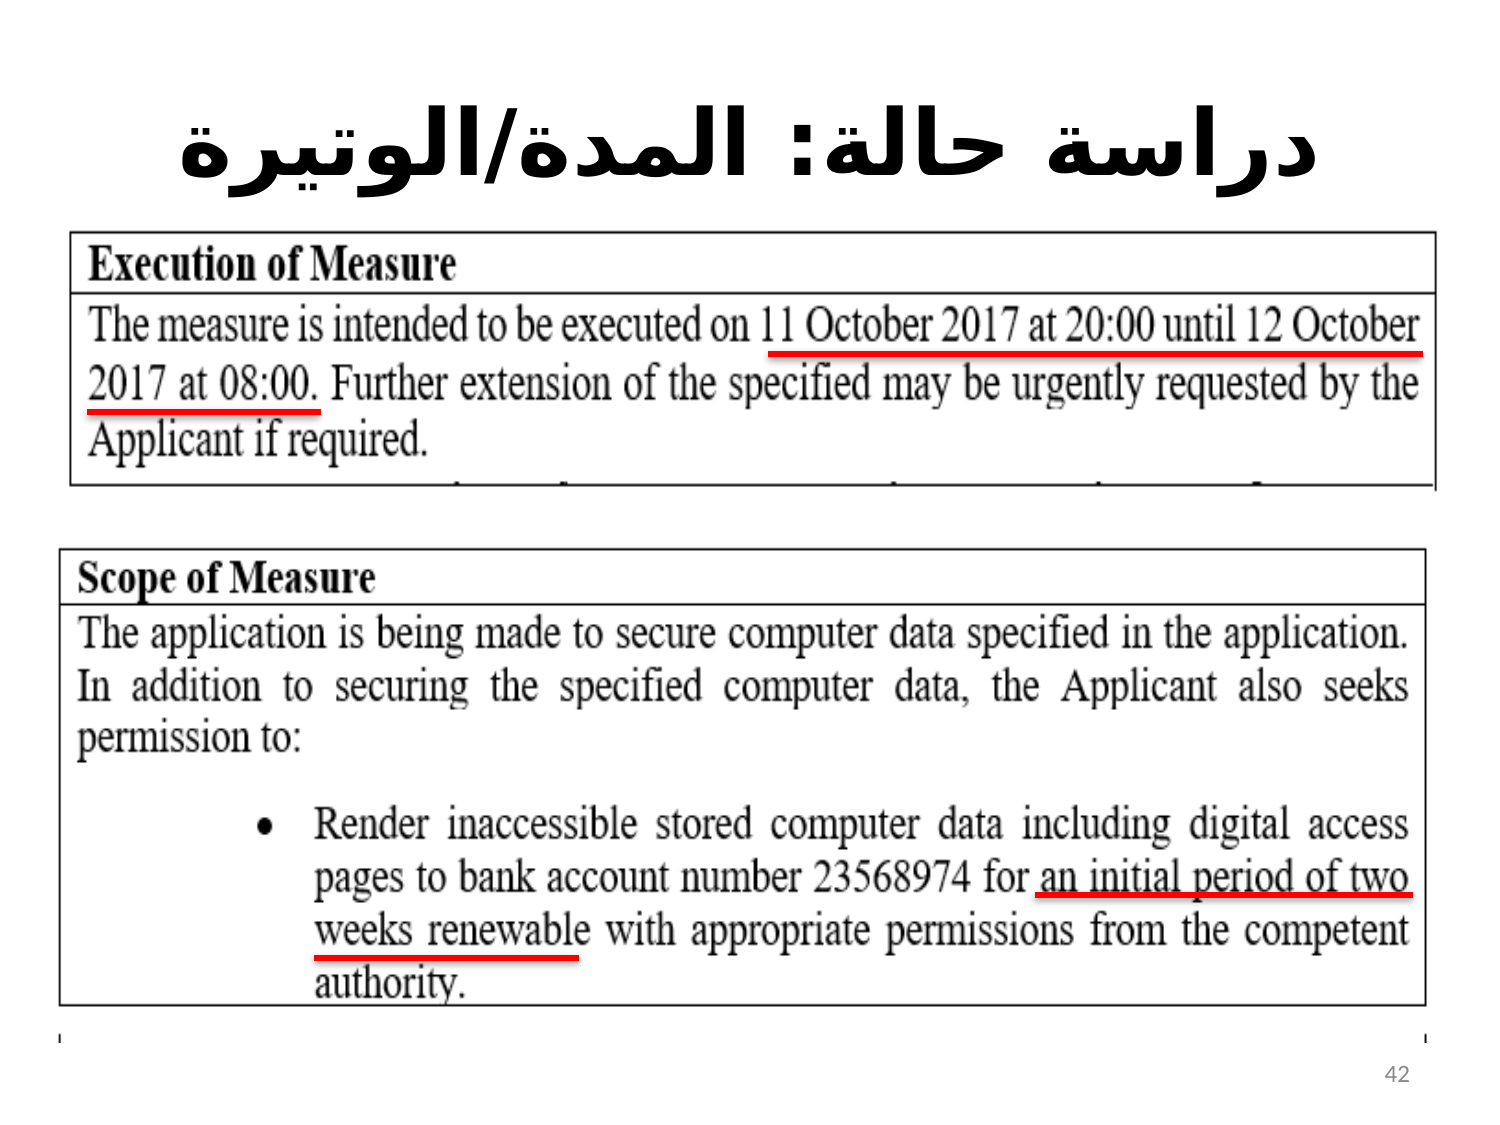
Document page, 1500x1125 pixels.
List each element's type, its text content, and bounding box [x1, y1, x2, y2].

slide_number 42 [1074, 1051, 1425, 1103]
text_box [39, 500, 1461, 1043]
title دراسة حالة: المدة/الوتيرة [75, 45, 1425, 155]
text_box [0, 156, 1483, 501]
